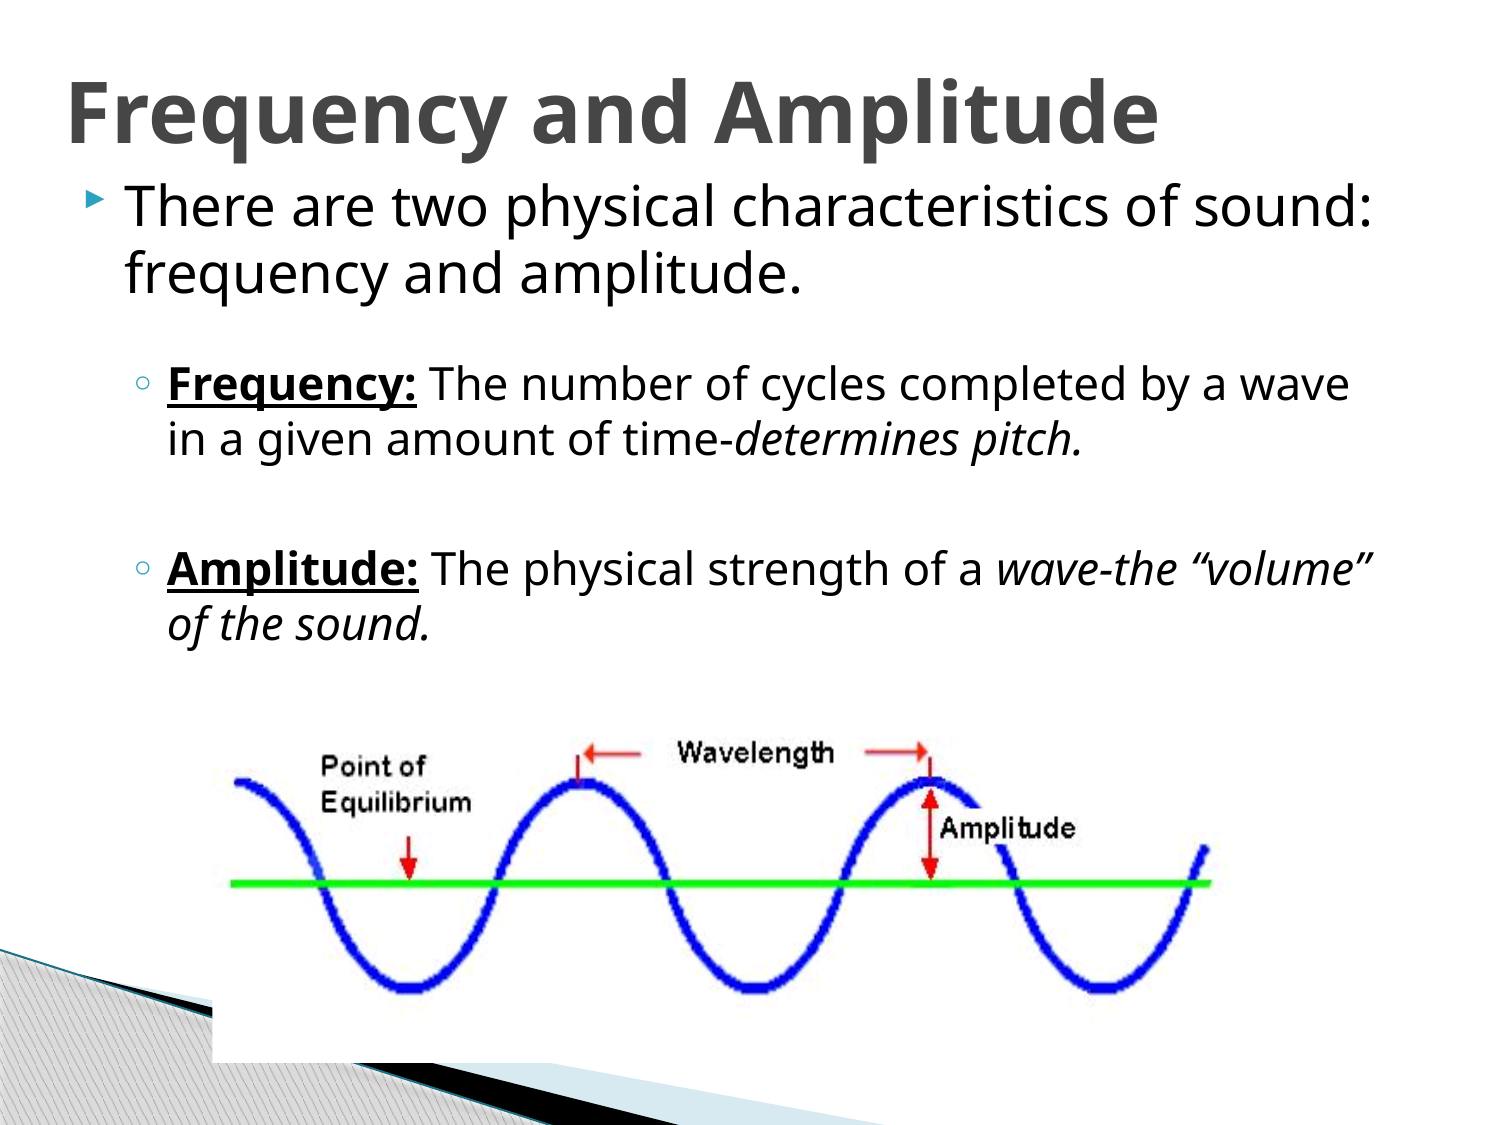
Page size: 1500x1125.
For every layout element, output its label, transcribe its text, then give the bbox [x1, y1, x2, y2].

picture [212, 674, 1312, 1063]
list There are two physical characteristics of sound: frequency and amplitude. Frequency: The number of cycles completed by a wave in a given amount of time-determines pitch. Amplitude: The physical strength of a wave-the “volume” of the sound. [50, 197, 1400, 872]
title Frequency and Amplitude [50, 21, 1400, 197]
